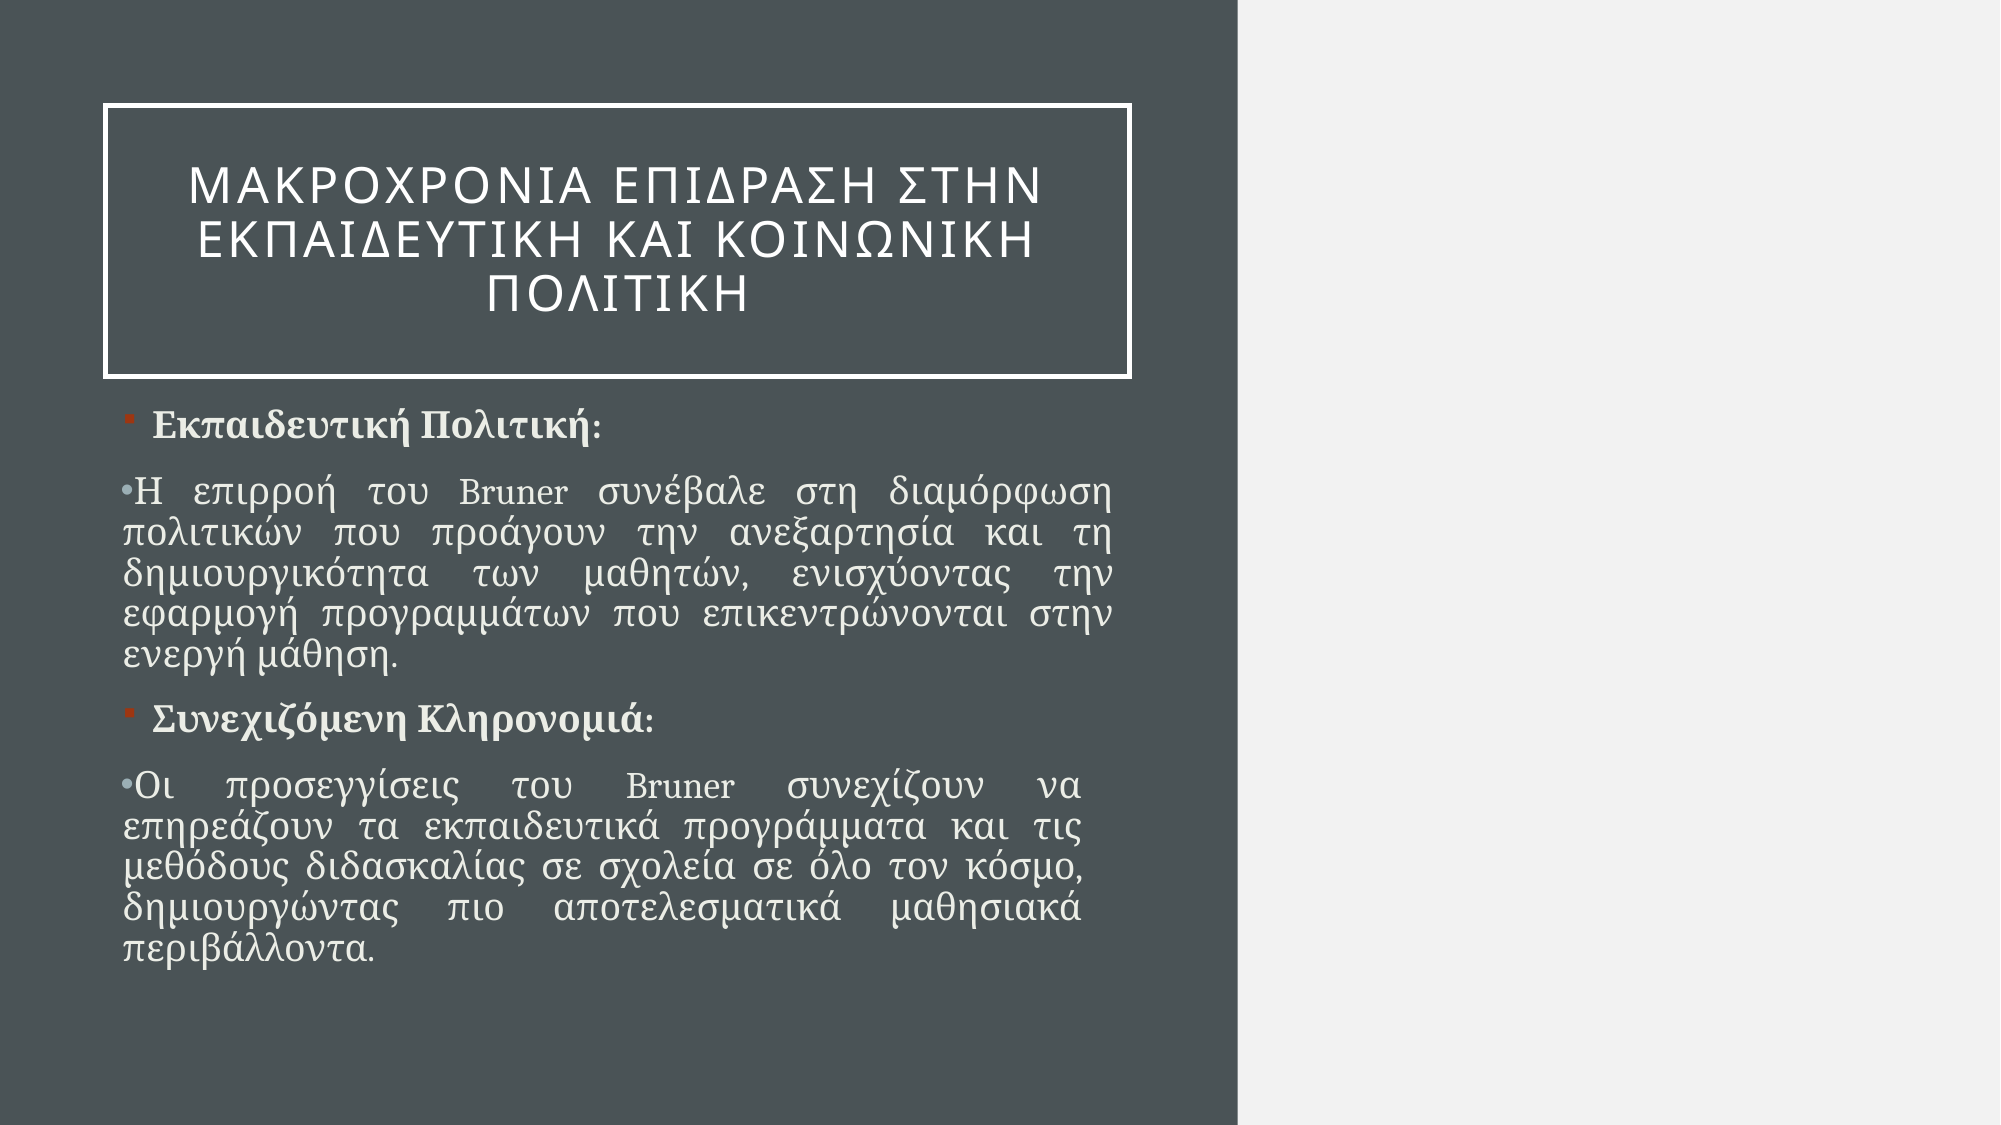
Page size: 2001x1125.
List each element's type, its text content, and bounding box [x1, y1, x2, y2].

text_box [1238, 0, 2000, 1125]
text_box [0, 0, 1238, 1125]
list Εκπαιδευτική Πολιτική: Η επιρροή του Bruner συνέβαλε στη διαμόρφωση πολιτικών που προάγουν την ανεξαρτησία και τη δημιουργικότητα των μαθητών, ενισχύοντας την εφαρμογή προγραμμάτων που επικεντρώνονται στην ενεργή μάθηση. Συνεχιζόμενη Κληρονομιά: Οι προσεγγίσεις του Bruner συνεχίζουν να επηρεάζουν τα εκπαιδευτικά προγράμματα και τις μεθόδους διδασκαλίας σε σχολεία σε όλο τον κόσμο, δημιουργώντας πιο αποτελεσματικά μαθησιακά περιβάλλοντα. [105, 393, 1130, 993]
title ΜακροχρΟνια επΙδραση στην εκπαιδευτικΗ και κοινωνικΗ πολιτικΗ [103, 103, 1132, 379]
